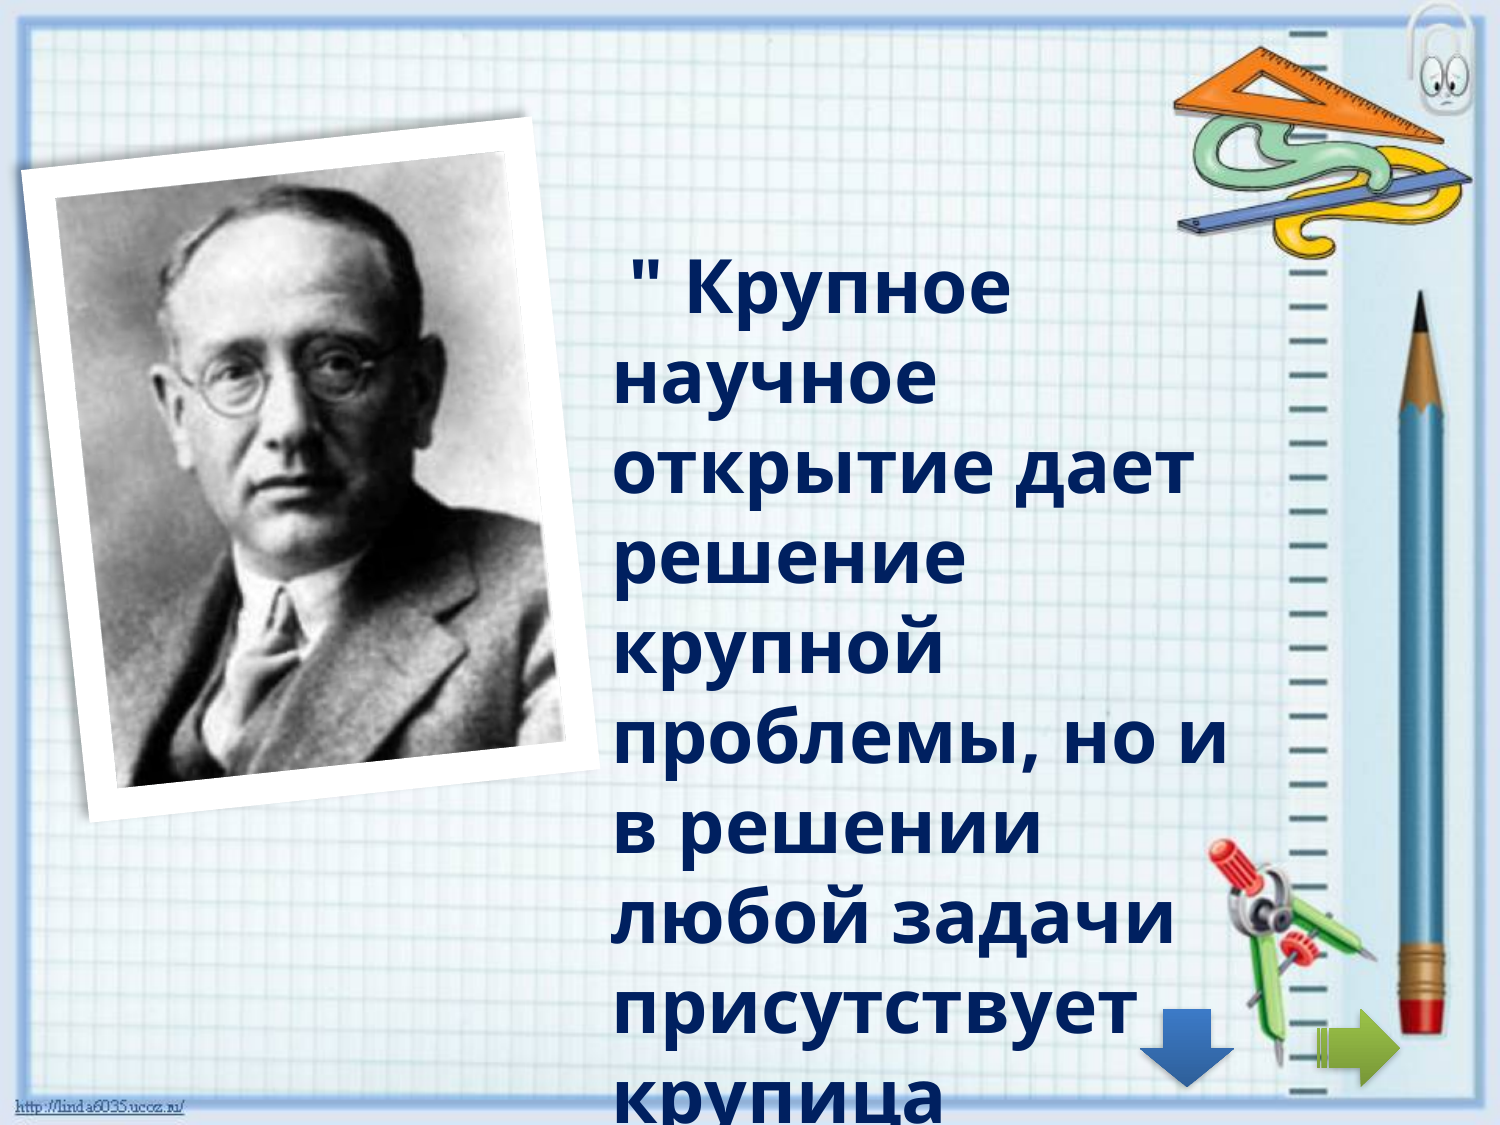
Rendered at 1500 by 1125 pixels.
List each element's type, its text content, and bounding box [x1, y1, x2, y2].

text_box [1329, 1009, 1400, 1088]
text_box [1139, 1009, 1235, 1088]
picture [57, 152, 565, 788]
text_box [1316, 1028, 1320, 1068]
text_box [1321, 1028, 1327, 1068]
text_box " Крупное научное открытие дает решение крупной проблемы, но и в решении любой задачи присутствует крупица открытия. " Д. Пойа [596, 231, 1297, 1125]
picture [0, 0, 1500, 1125]
